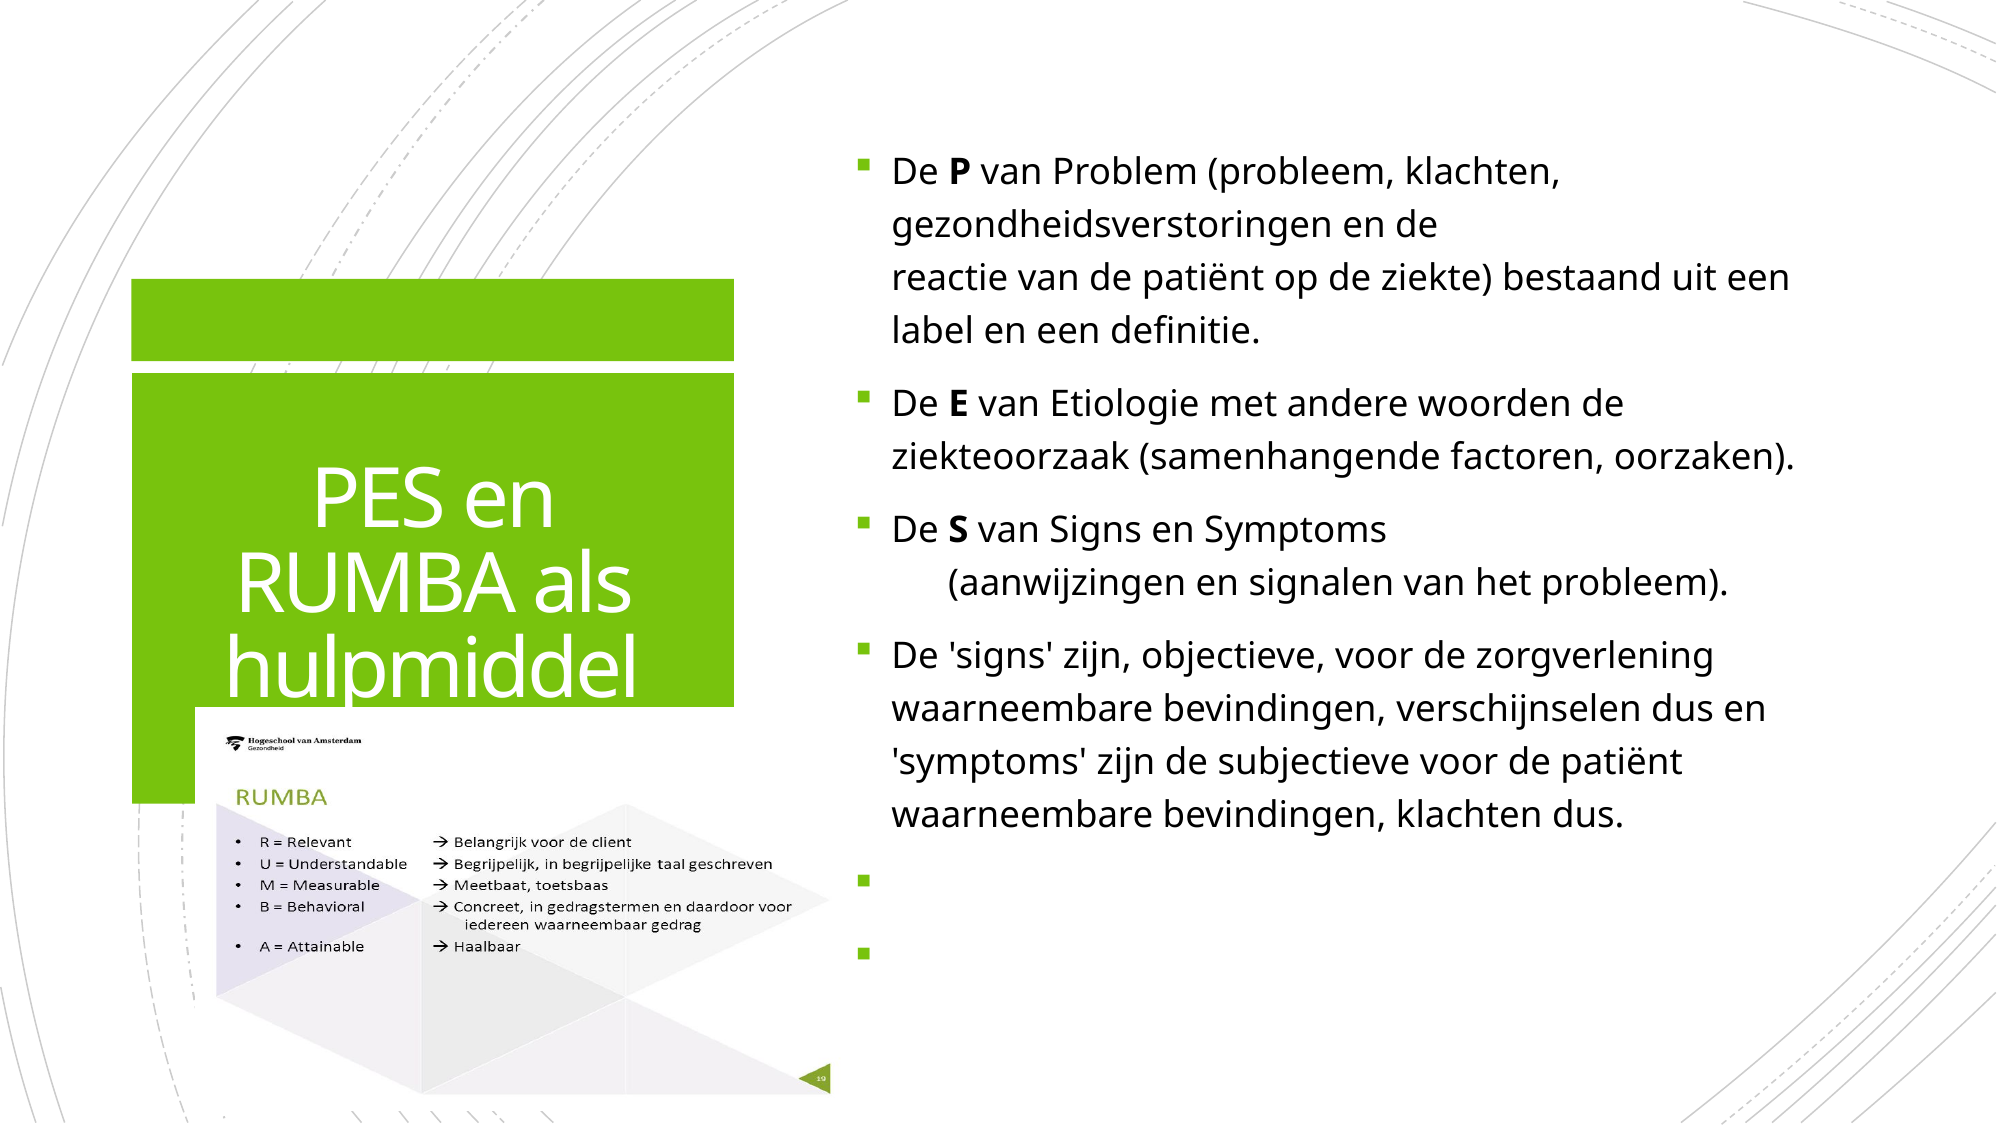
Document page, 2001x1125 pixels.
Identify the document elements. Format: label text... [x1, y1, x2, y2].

list De P van Problem (probleem, klachten, gezondheidsverstoringen en de ​ reactie van de patiënt op de ziekte) bestaand uit een label en een definitie.​ De E van Etiologie met andere woorden de ziekteoorzaak (samenhangende factoren, oorzaken).​ De S van Signs en Symptoms ​ (aanwijzingen en signalen van het probleem).​ De 'signs' zijn, objectieve, voor de zorgverlening waarneembare bevindingen, ​verschijnselen dus en 'symptoms' zijn de subjectieve voor de patiënt ​waarneembare bevindingen, klachten dus.​ ​ ​ [839, 131, 1871, 993]
title PES en RUMBA als hulpmiddel [145, 385, 720, 789]
picture [194, 707, 851, 1111]
